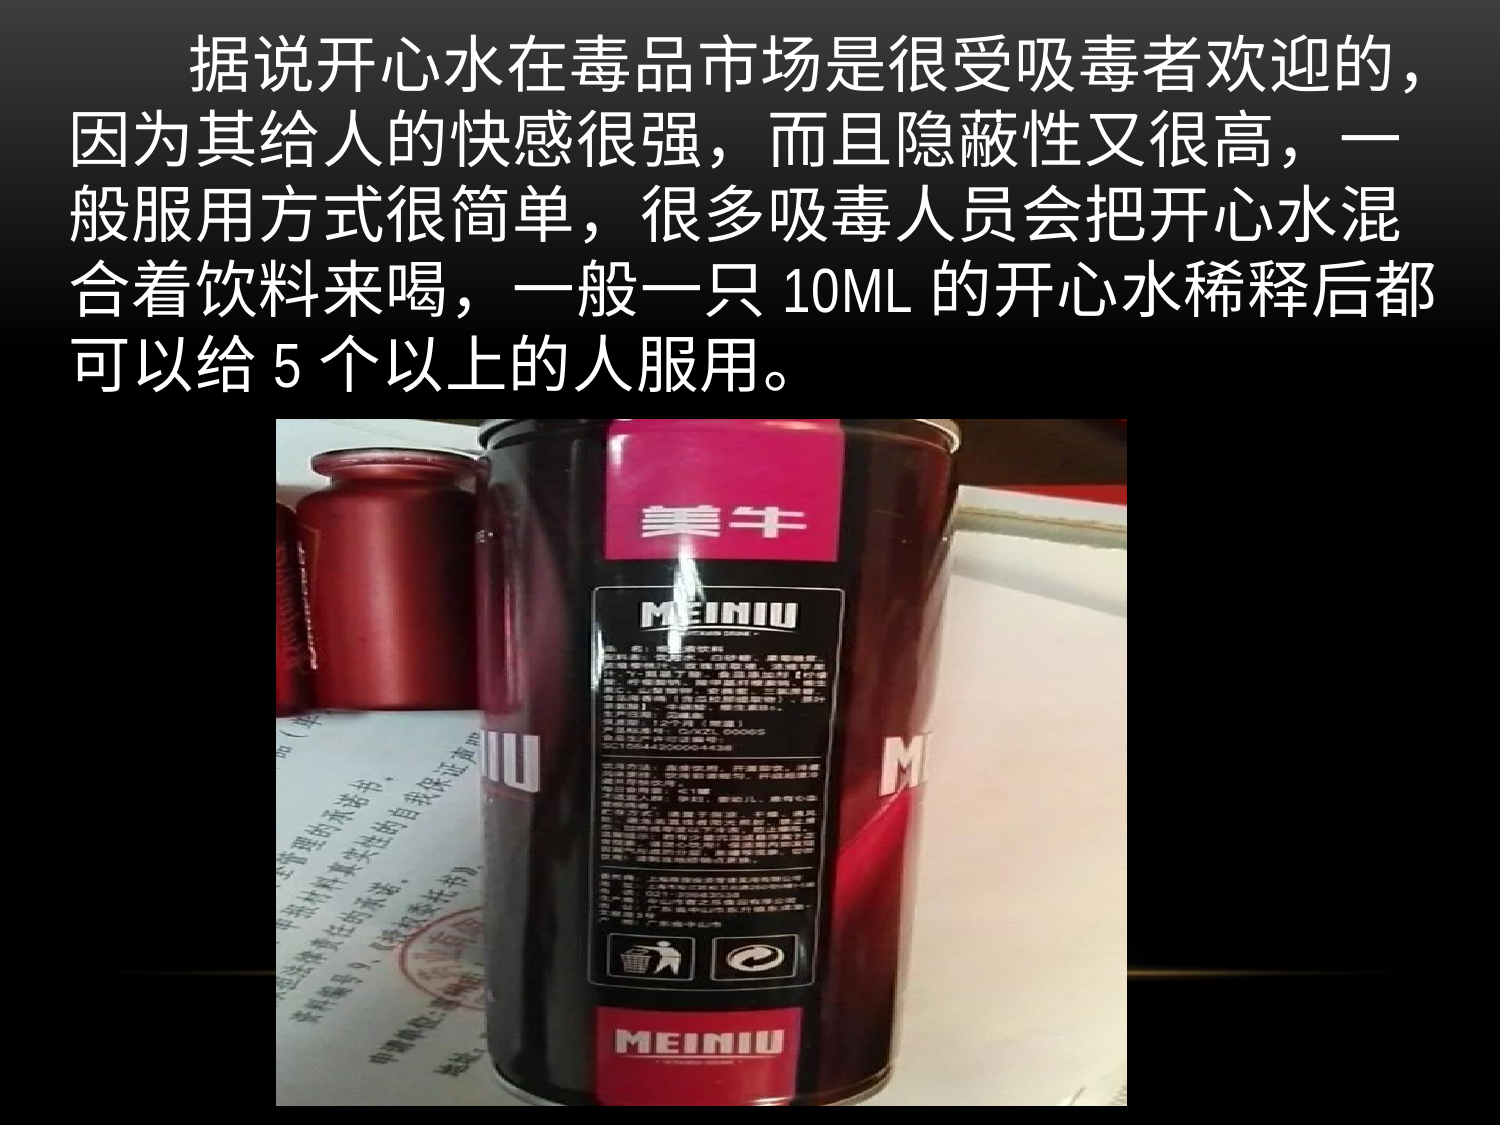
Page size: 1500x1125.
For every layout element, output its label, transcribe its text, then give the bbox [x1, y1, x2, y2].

picture [0, 0, 1500, 1125]
title 据说开心水在毒品市场是很受吸毒者欢迎的，因为其给人的快感很强，而且隐蔽性又很高，一般服用方式很简单，很多吸毒人员会把开心水混合着饮料来喝，一般一只10ml的开心水稀释后都可以给5个以上的人服用。 [53, 219, 1471, 408]
